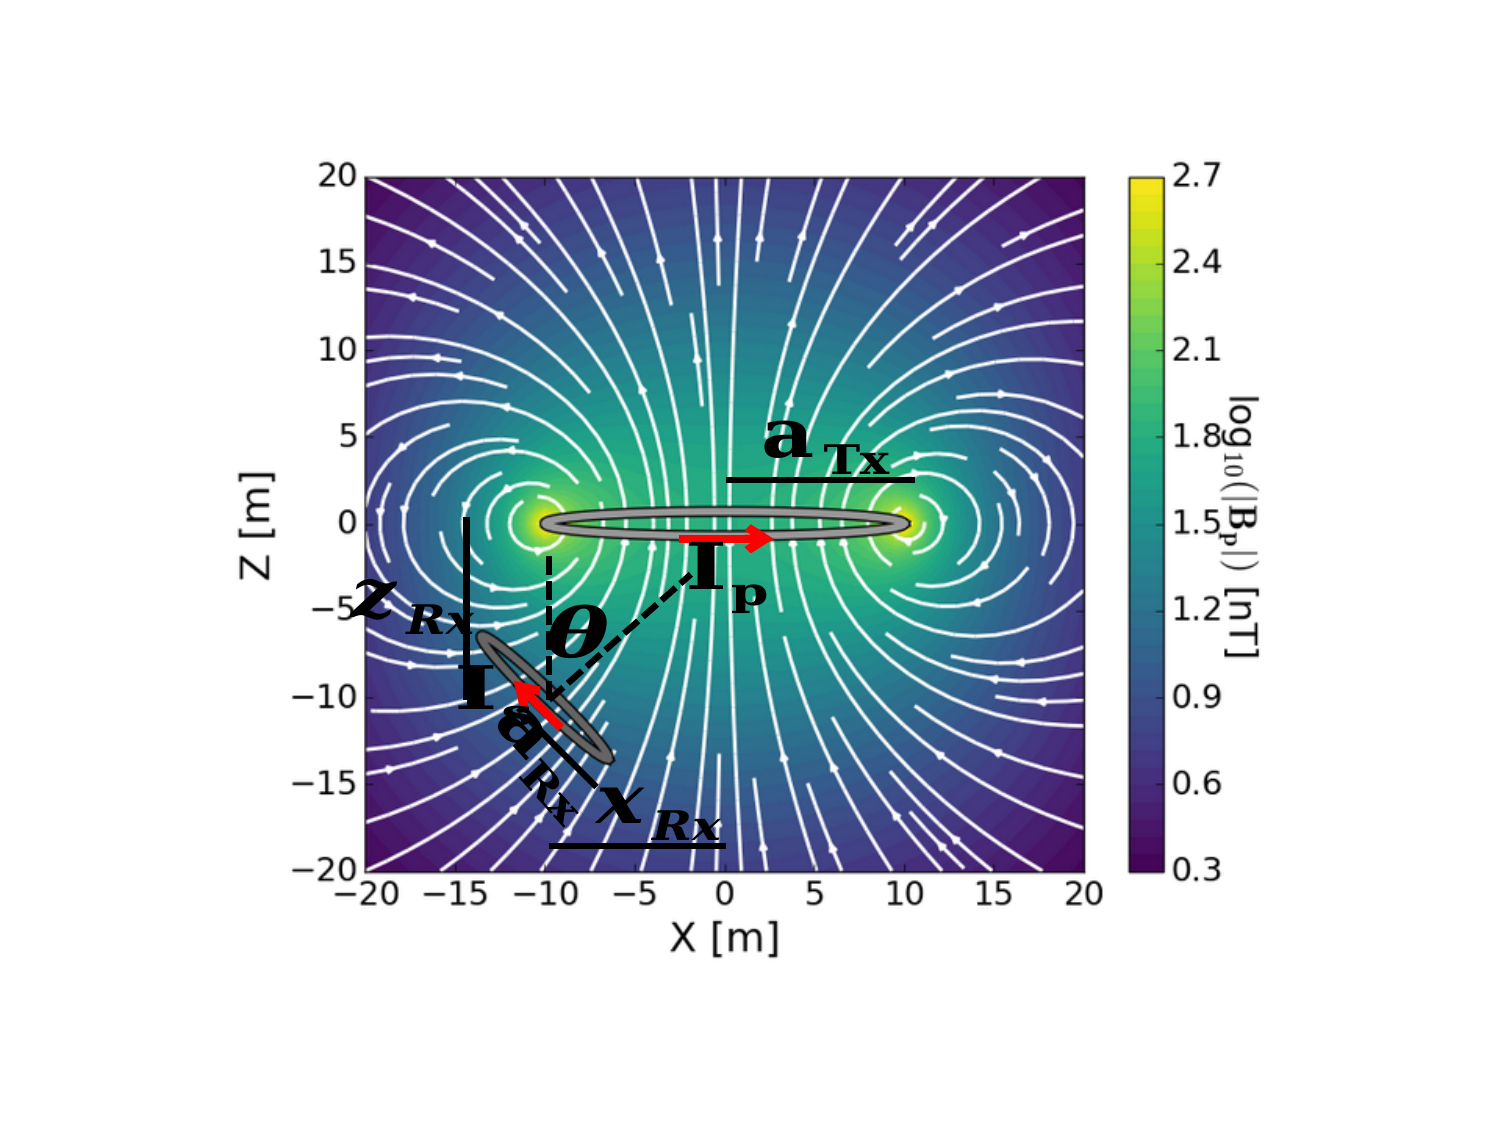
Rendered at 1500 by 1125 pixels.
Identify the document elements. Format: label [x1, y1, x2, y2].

text_box [525, 715, 597, 788]
picture [216, 148, 1270, 970]
text_box [513, 680, 562, 729]
text_box [554, 574, 692, 701]
